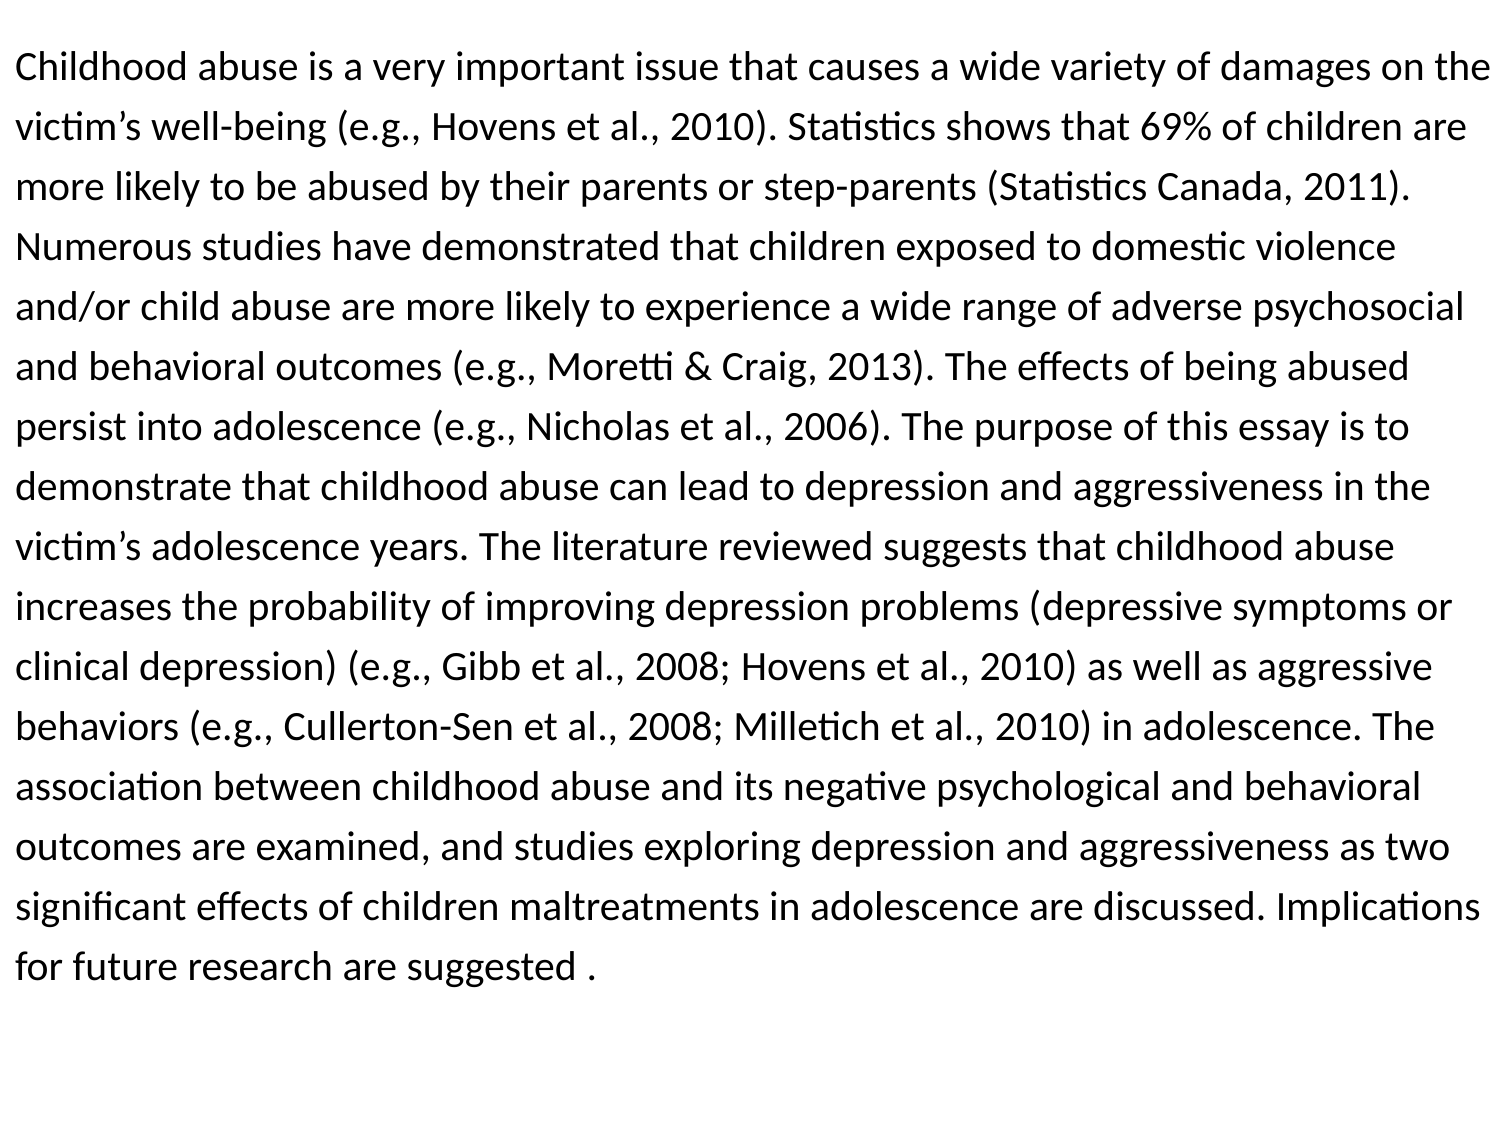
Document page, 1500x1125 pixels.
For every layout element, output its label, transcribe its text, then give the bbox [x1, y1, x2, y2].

list Childhood abuse is a very important issue that causes a wide variety of damages on the victim’s well-being (e.g., Hovens et al., 2010). Statistics shows that 69% of children are more likely to be abused by their parents or step-parents (Statistics Canada, 2011). Numerous studies have demonstrated that children exposed to domestic violence and/or child abuse are more likely to experience a wide range of adverse psychosocial and behavioral outcomes (e.g., Moretti & Craig, 2013). The effects of being abused persist into adolescence (e.g., Nicholas et al., 2006). The purpose of this essay is to demonstrate that childhood abuse can lead to depression and aggressiveness in the victim’s adolescence years. The literature reviewed suggests that childhood abuse increases the probability of improving depression problems (depressive symptoms or clinical depression) (e.g., Gibb et al., 2008; Hovens et al., 2010) as well as aggressive behaviors (e.g., Cullerton-Sen et al., 2008; Milletich et al., 2010) in adolescence. The association between childhood abuse and its negative psychological and behavioral outcomes are examined, and studies exploring depression and aggressiveness as two significant effects of children maltreatments in adolescence are discussed. Implications for future research are suggested . [0, 20, 1500, 1111]
